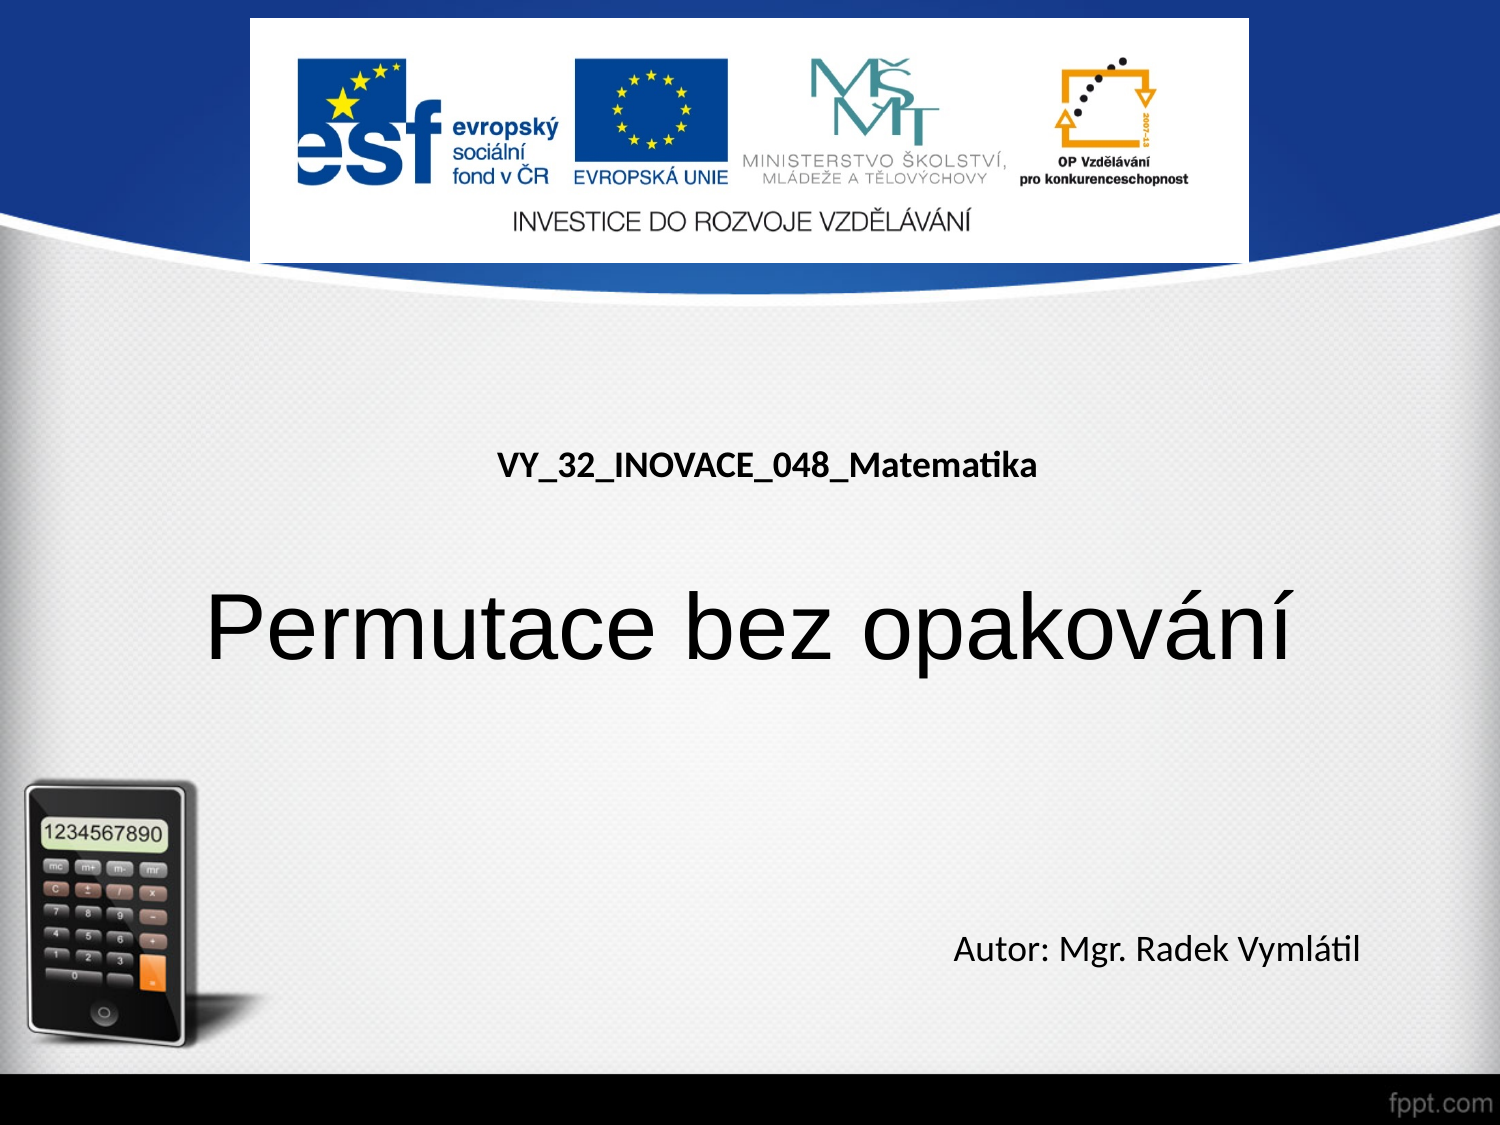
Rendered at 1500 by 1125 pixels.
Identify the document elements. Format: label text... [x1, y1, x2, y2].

picture [0, 0, 1500, 1125]
text_box VY_32_INOVACE_048_Matematika [360, 432, 1176, 493]
title Permutace bez opakování [112, 527, 1388, 687]
text_box Autor: Mgr. Radek Vymlátil [939, 916, 1436, 977]
